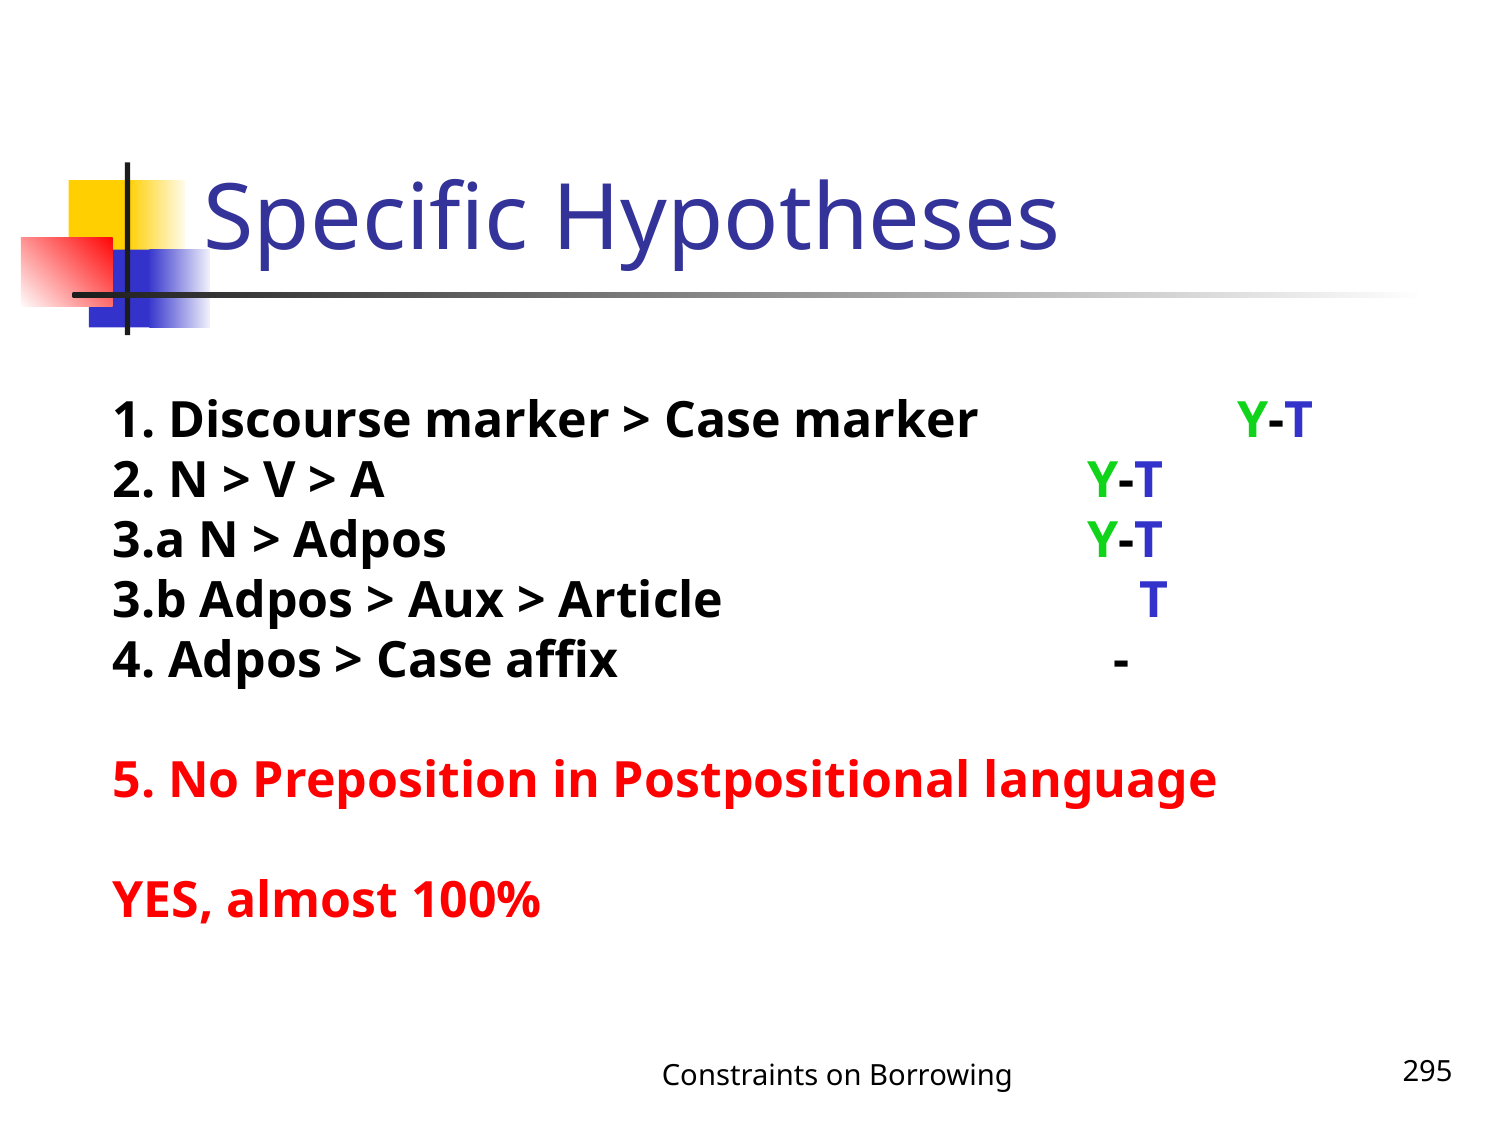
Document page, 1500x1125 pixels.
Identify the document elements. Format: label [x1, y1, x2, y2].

slide_number [1154, 1023, 1468, 1100]
text_box [98, 380, 1478, 936]
footer [599, 1023, 1076, 1100]
title [188, 34, 1468, 276]
